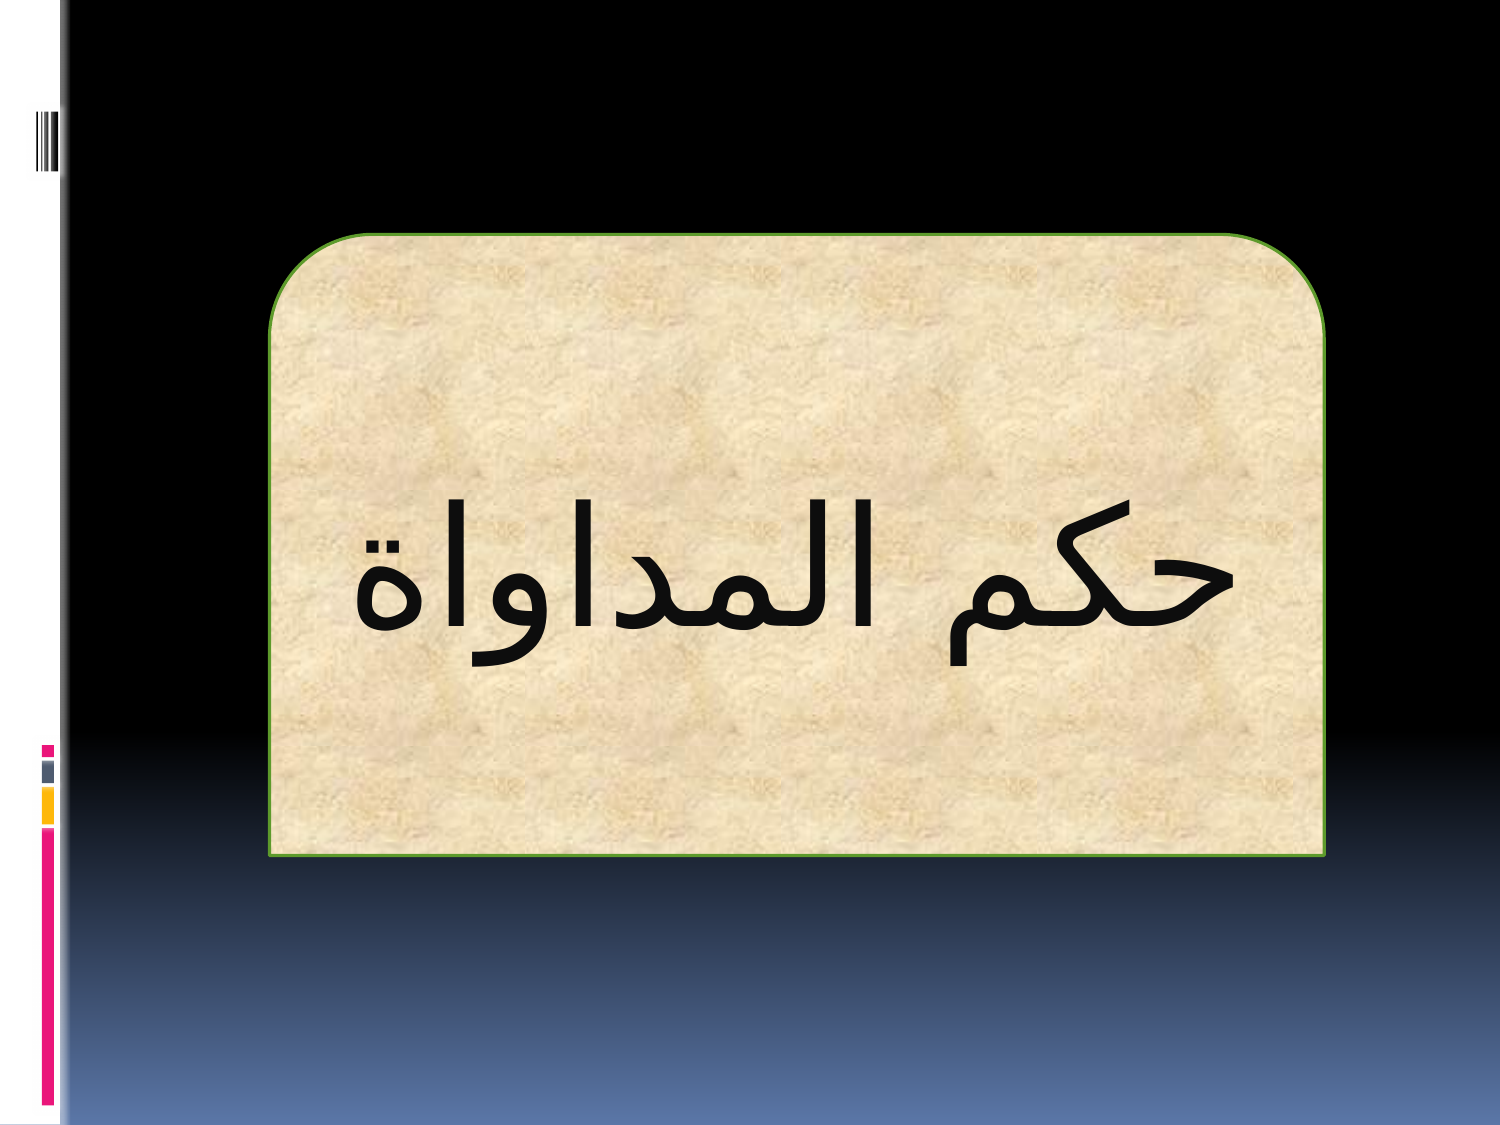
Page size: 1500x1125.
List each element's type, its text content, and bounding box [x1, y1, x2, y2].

text_box حكم المداواة [267, 232, 1326, 858]
